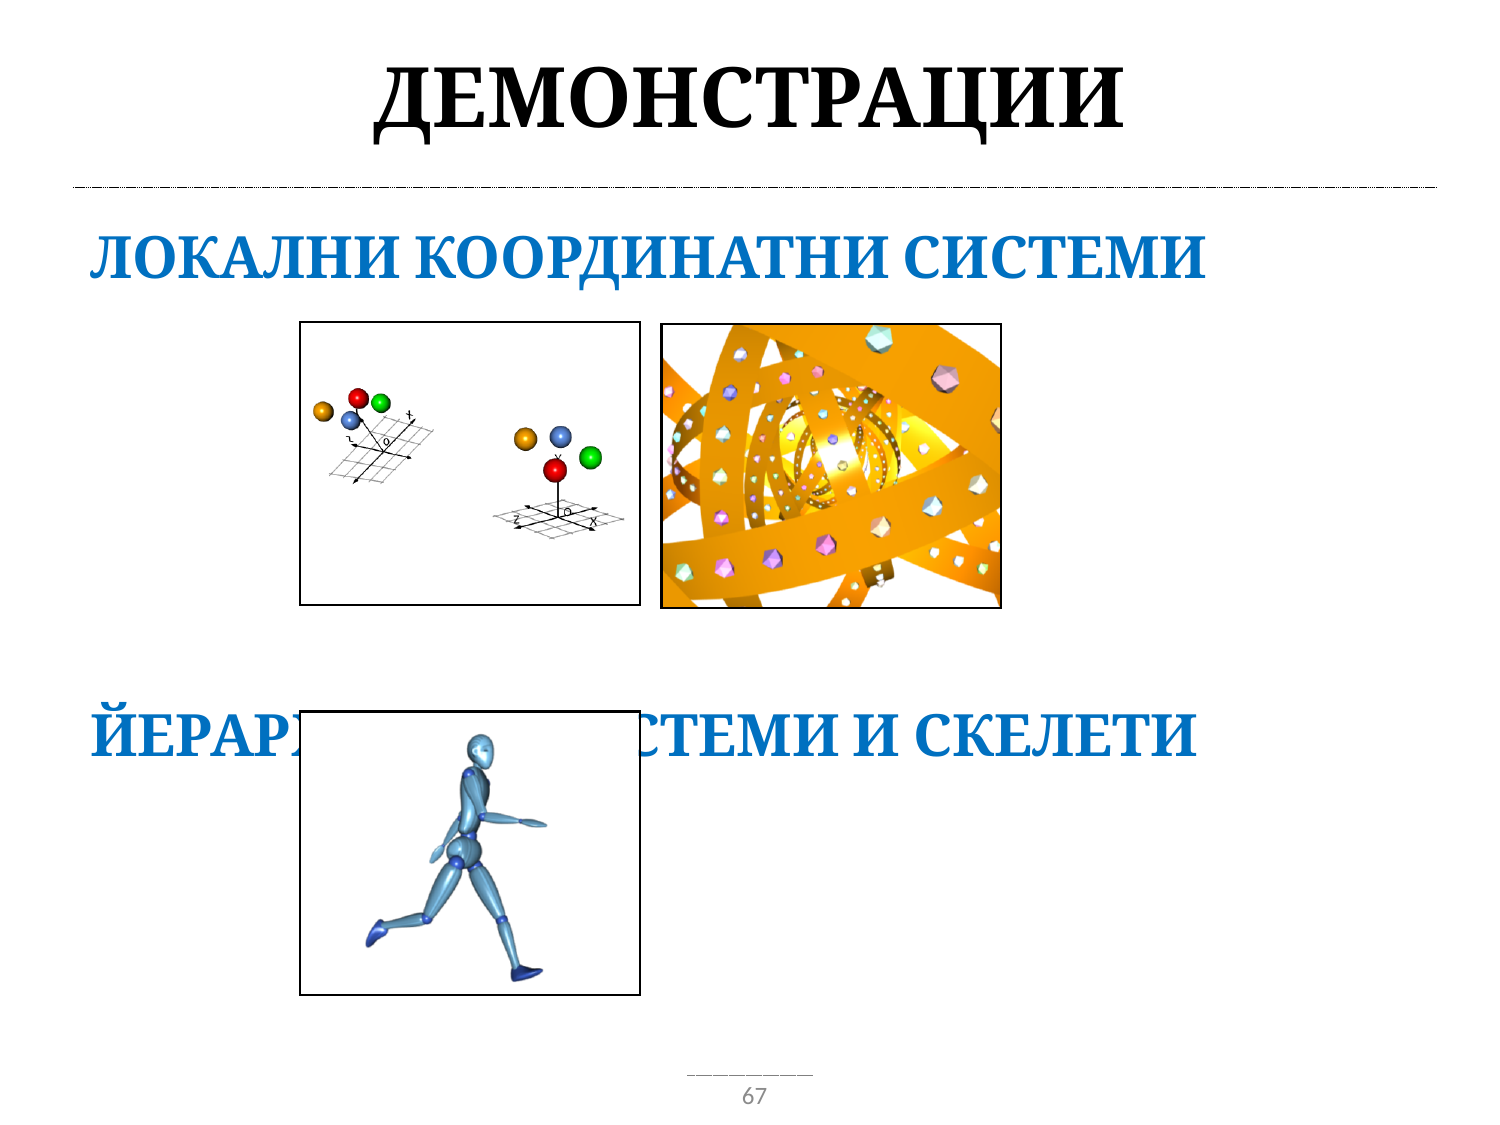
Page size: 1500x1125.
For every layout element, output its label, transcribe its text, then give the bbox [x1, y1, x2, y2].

picture [300, 712, 639, 994]
picture [300, 323, 639, 604]
list Локални координатни системи Йерархични системи и скелети [75, 212, 1450, 1063]
picture [662, 324, 1001, 607]
slide_number 67 [579, 1065, 930, 1125]
title Демонстрации [0, 0, 1500, 188]
